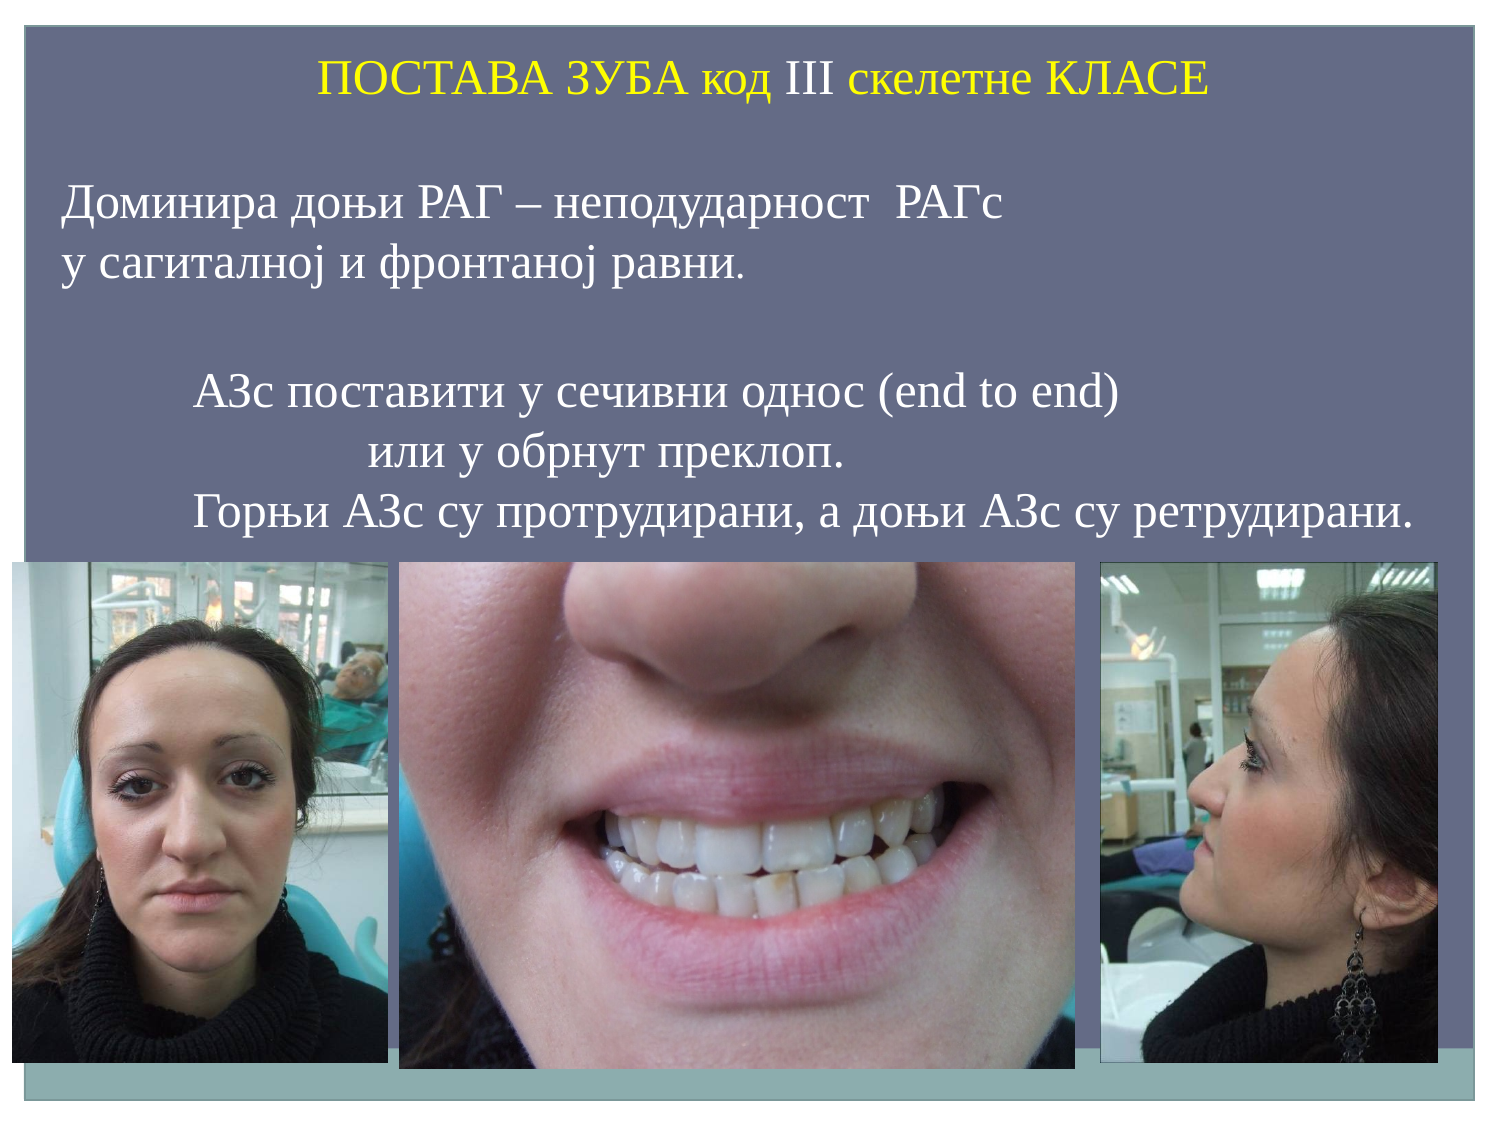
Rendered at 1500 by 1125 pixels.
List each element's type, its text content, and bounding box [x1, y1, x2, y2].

text_box АЗс поставити у сечивни однос (end to end) или у обрнут преклоп. Горњи АЗс су протрудирани, а доњи АЗс су ретрудирани. [177, 349, 1430, 545]
picture [1099, 562, 1438, 1063]
picture [12, 562, 388, 1063]
picture [399, 562, 1076, 1069]
text_box Доминира доњи РАГ – неподударност РАГс у сагиталној и фронтаној равни. [46, 160, 1031, 296]
text_box ПОСТАВА ЗУБА код III скелетне КЛАСЕ [302, 37, 1225, 113]
